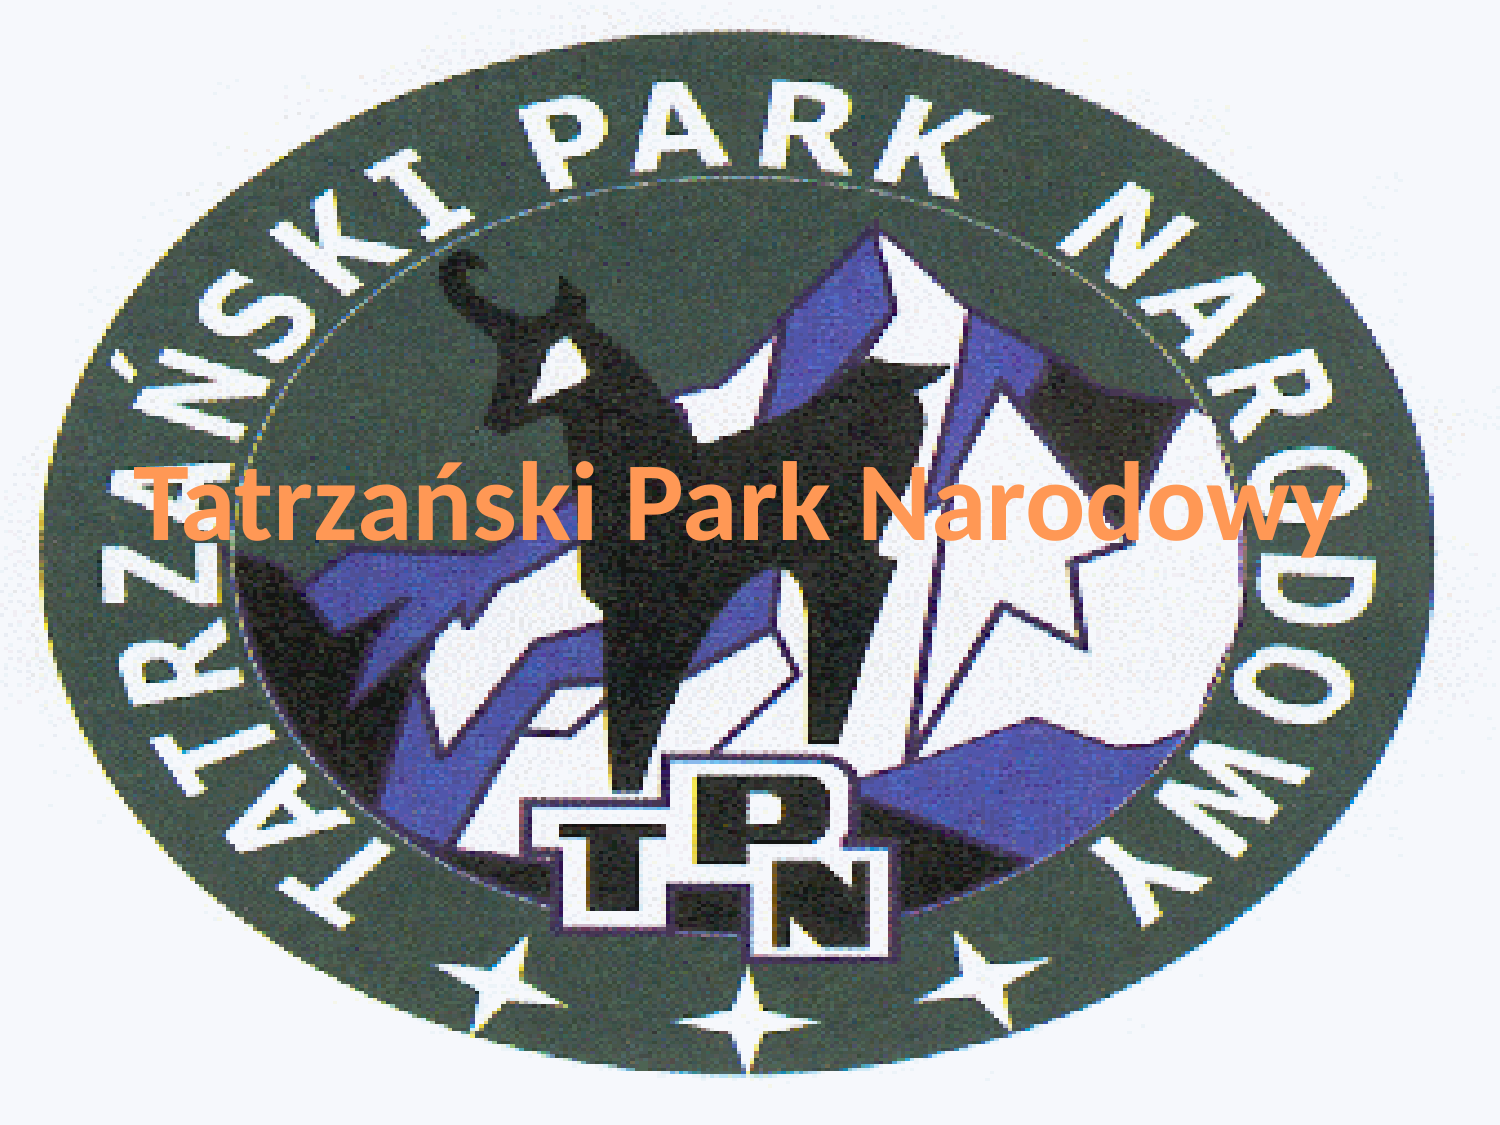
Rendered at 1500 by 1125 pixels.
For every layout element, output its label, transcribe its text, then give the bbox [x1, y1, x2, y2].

text_box Tatrzański Park Narodowy [118, 420, 1361, 571]
picture [0, 0, 1500, 1125]
